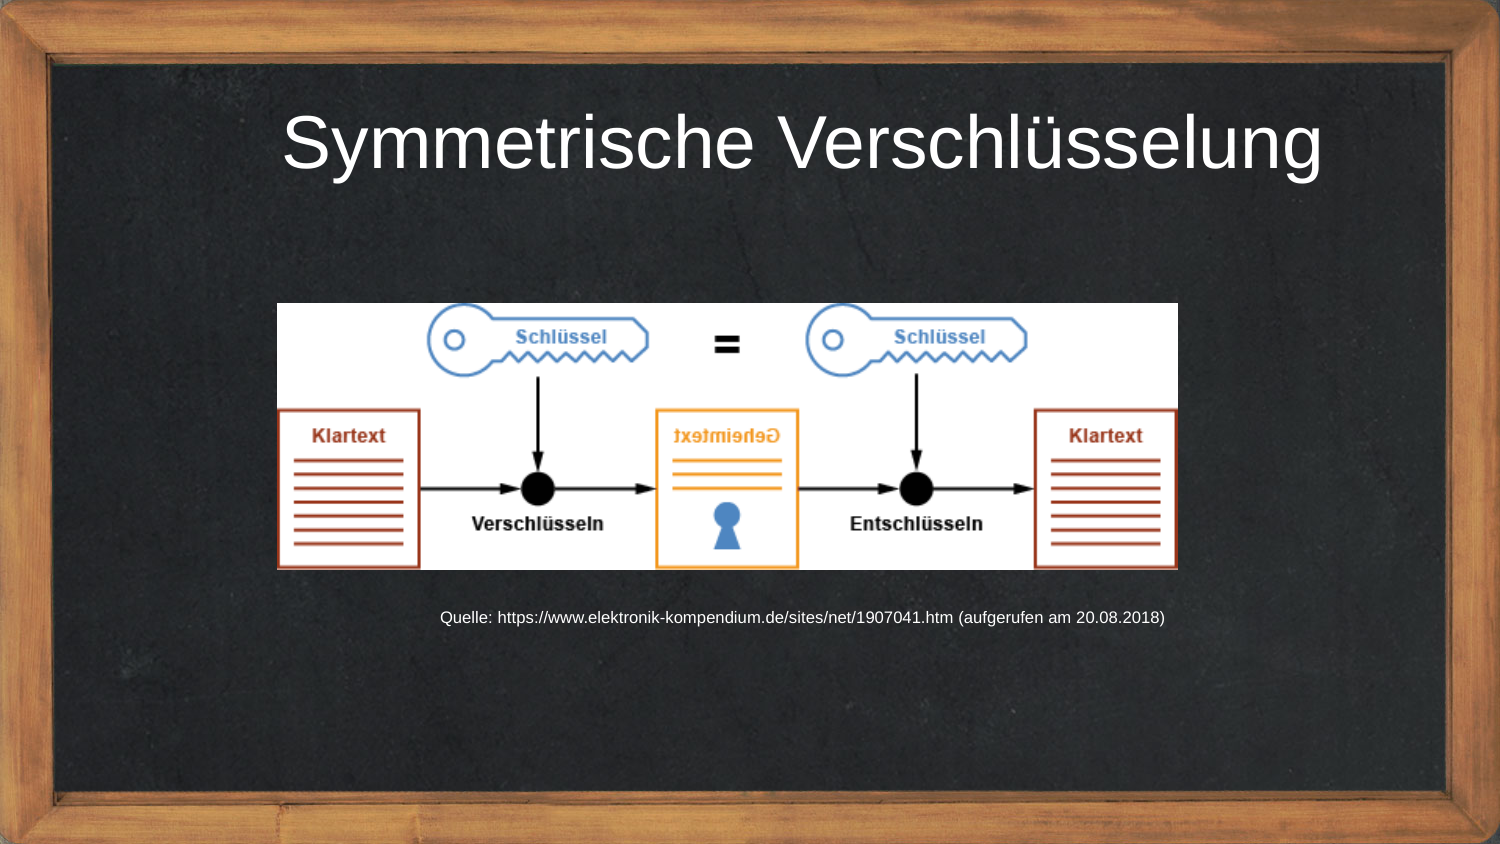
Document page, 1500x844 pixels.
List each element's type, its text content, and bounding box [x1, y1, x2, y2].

picture [0, 0, 1500, 844]
list Quelle: https://www.elektronik-kompendium.de/sites/net/1907041.htm (aufgerufen am 20.08.2018) [53, 592, 1500, 641]
list Symmetrische Verschlüsselung [53, 91, 1500, 186]
